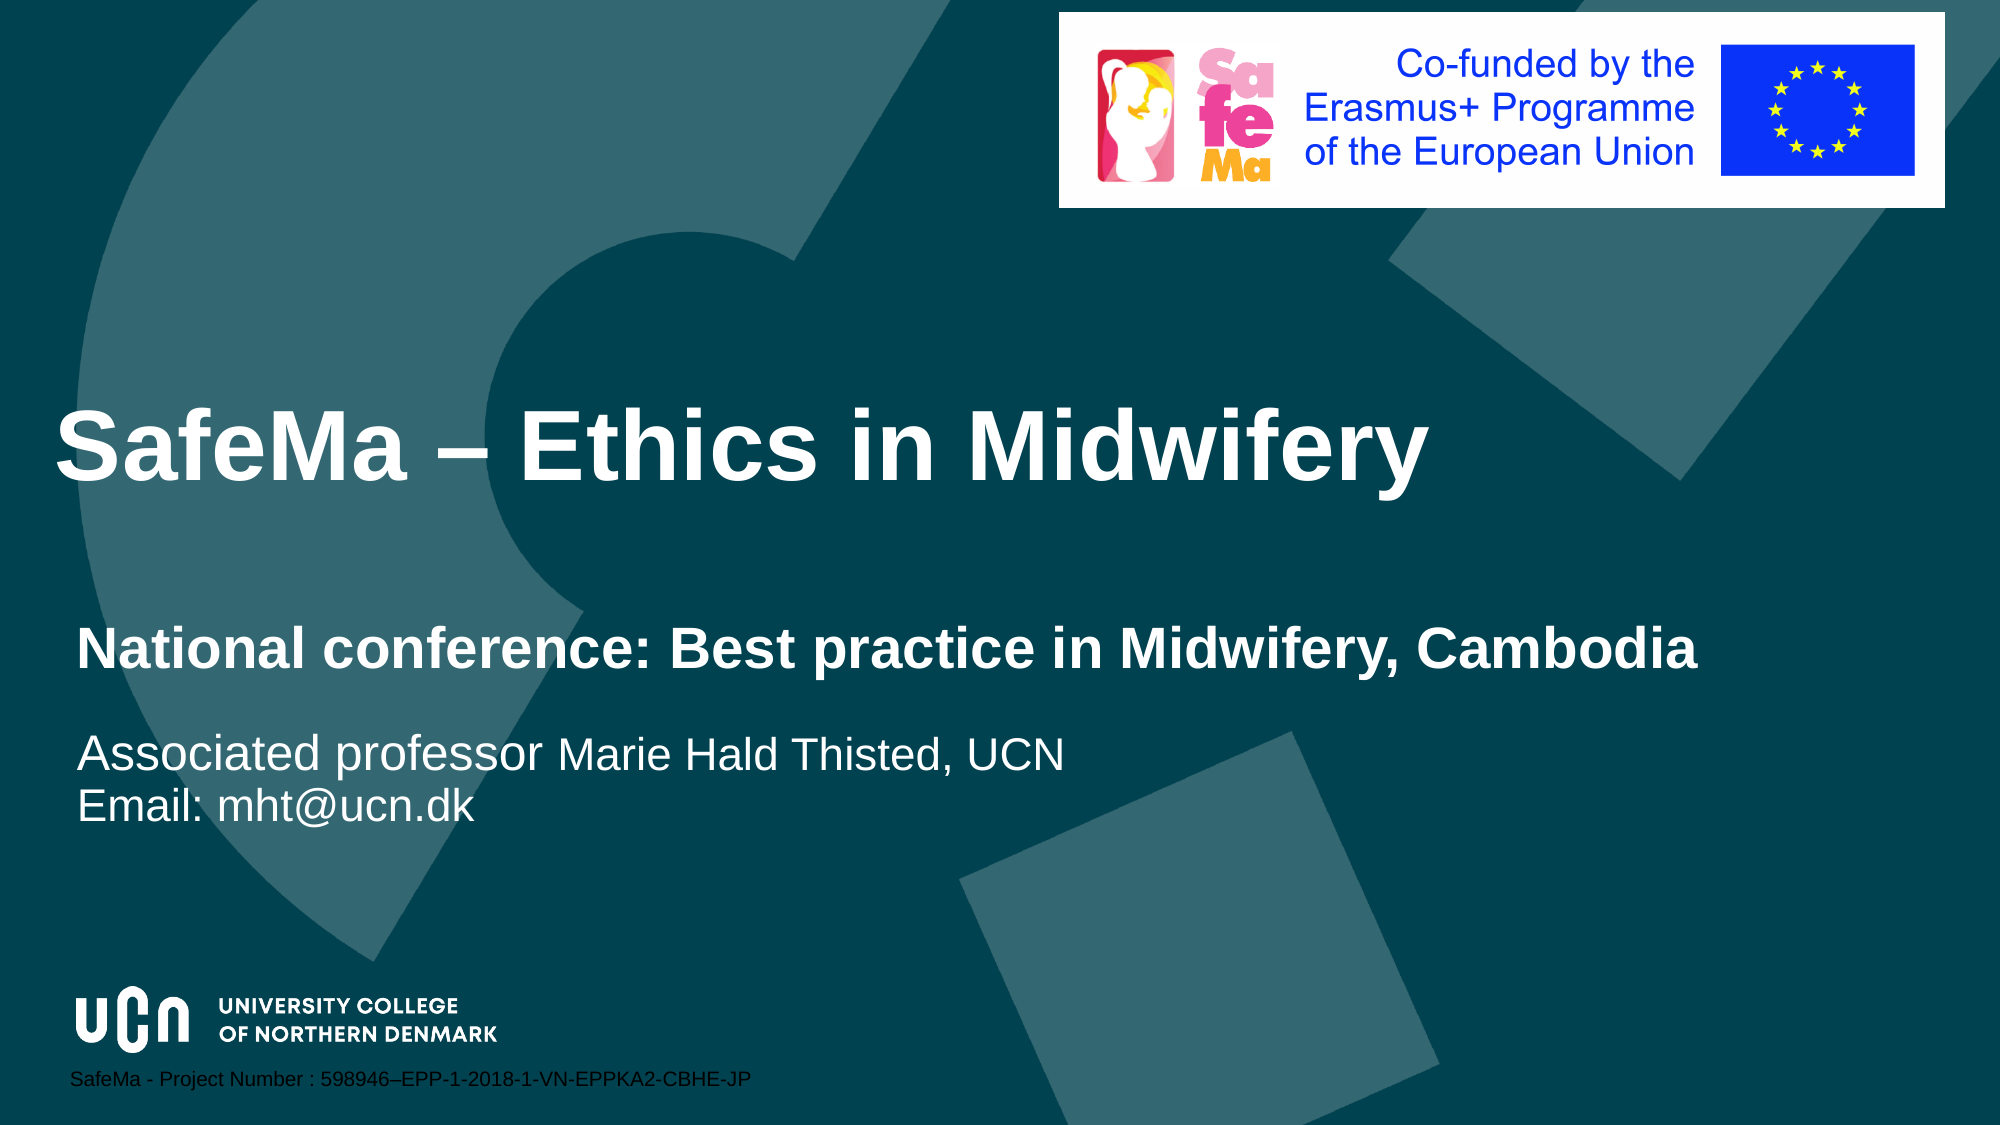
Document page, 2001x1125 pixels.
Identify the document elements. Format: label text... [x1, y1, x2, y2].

list National conference: Best practice in Midwifery, Cambodia Associated professor Marie Hald Thisted, UCN Email: mht@ucn.dk [76, 630, 1920, 799]
text_box SafeMa - Project Number : 598946–EPP-1-2018-1-VN-EPPKA2-CBHE-JP [54, 1058, 1107, 1099]
title SafeMa – Ethics in Midwifery [55, 349, 1898, 501]
picture [0, 0, 2000, 1125]
